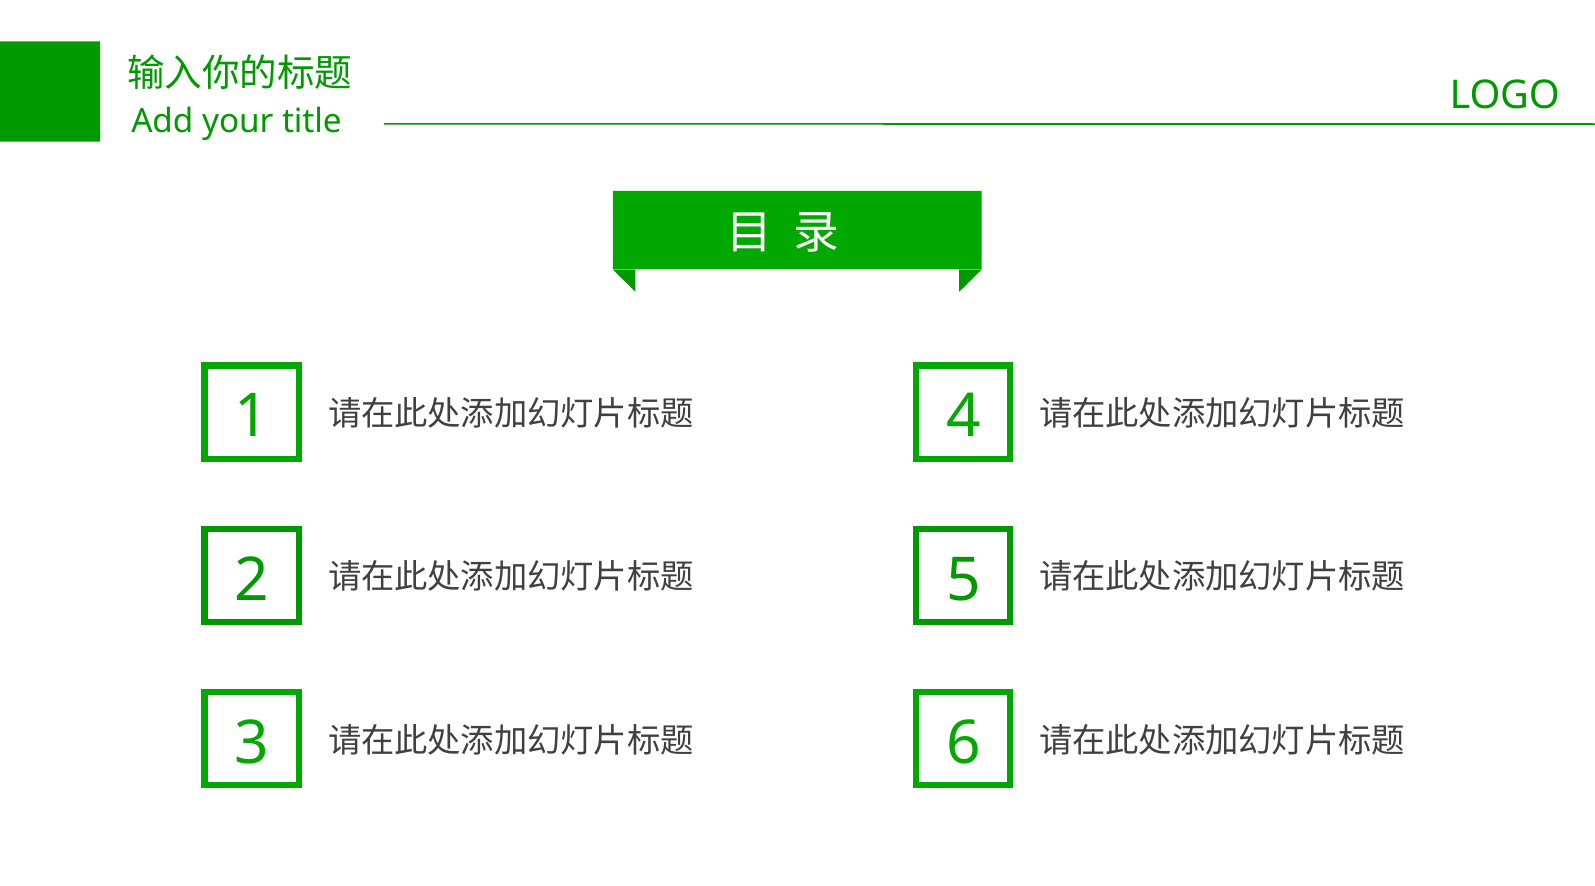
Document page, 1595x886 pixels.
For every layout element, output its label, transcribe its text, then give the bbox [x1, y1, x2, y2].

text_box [915, 365, 1011, 460]
text_box 请在此处添加幻灯片标题 [1016, 712, 1417, 765]
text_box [204, 692, 300, 786]
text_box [204, 528, 300, 623]
text_box 请在此处添加幻灯片标题 [1016, 386, 1417, 439]
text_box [915, 528, 1011, 623]
text_box 请在此处添加幻灯片标题 [1016, 549, 1417, 602]
text_box 请在此处添加幻灯片标题 [304, 712, 706, 765]
text_box 请在此处添加幻灯片标题 [304, 549, 706, 602]
text_box 请在此处添加幻灯片标题 [304, 386, 706, 439]
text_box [553, 190, 1042, 292]
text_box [915, 692, 1011, 786]
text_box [204, 365, 300, 460]
